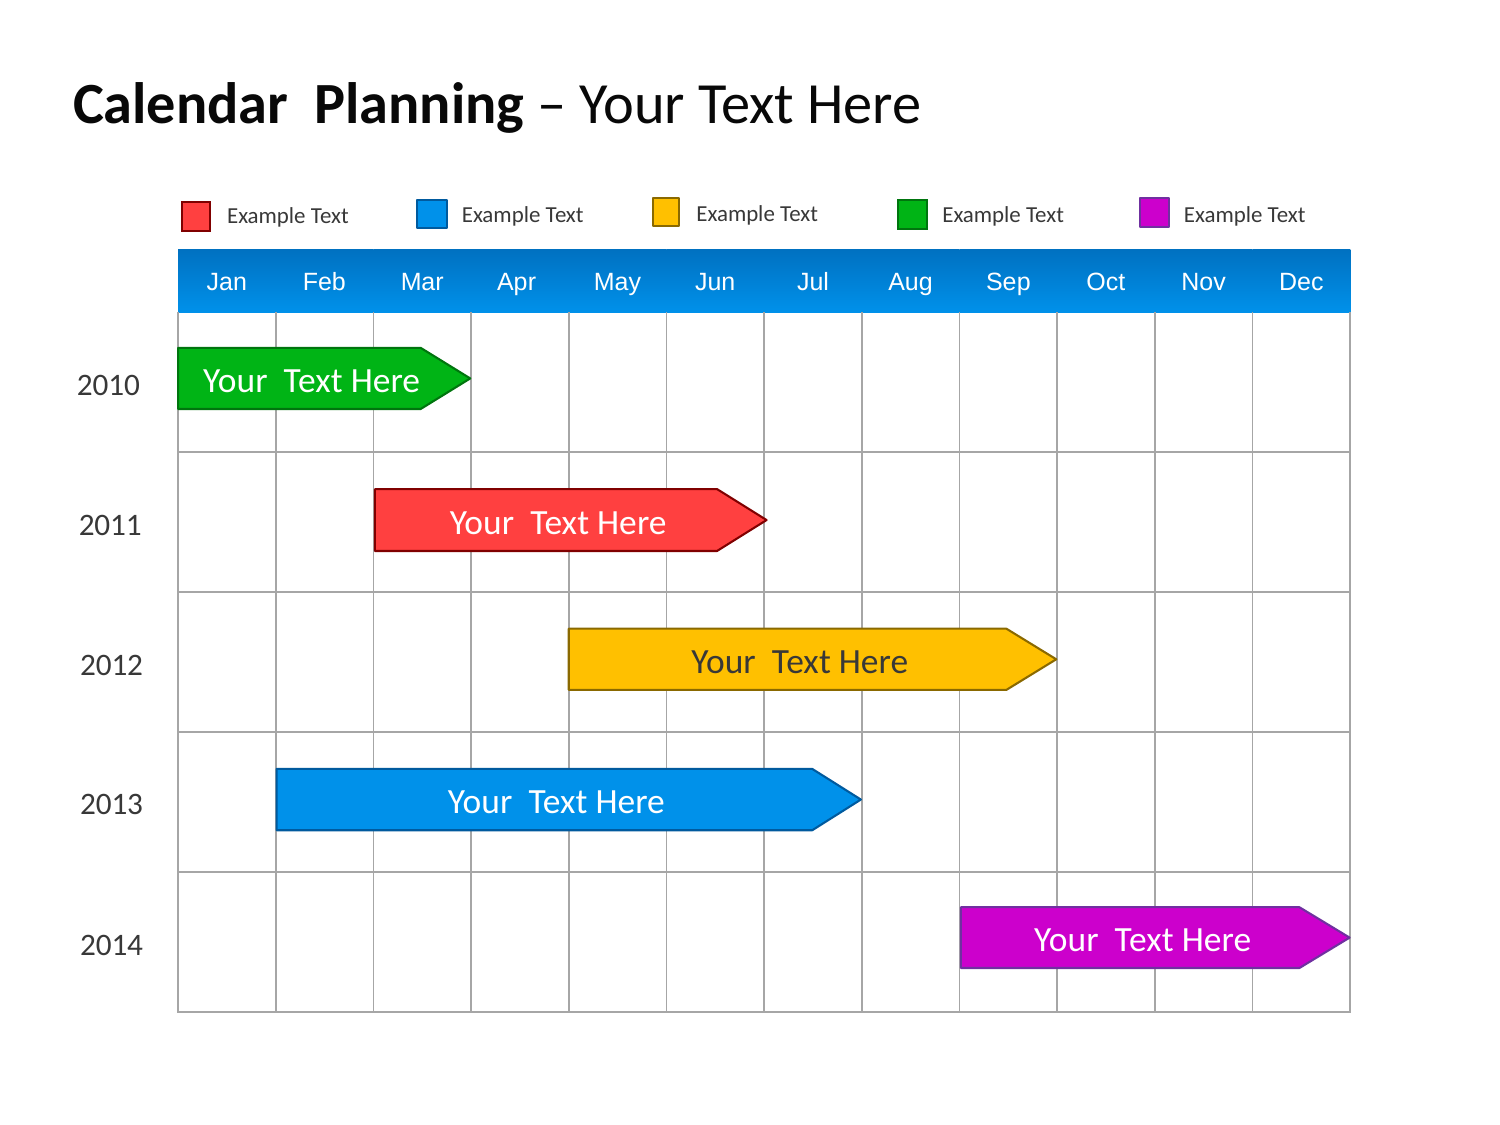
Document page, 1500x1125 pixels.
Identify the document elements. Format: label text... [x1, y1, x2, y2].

table_cell [1253, 733, 1349, 871]
table_cell [374, 453, 470, 486]
text_box Calendar Planning – Your Text Here [58, 50, 1377, 150]
table_cell [1058, 733, 1154, 871]
table_header Sep [960, 250, 1057, 312]
table_cell [1253, 873, 1349, 934]
table_cell [1156, 453, 1252, 591]
table_cell [179, 733, 275, 871]
table_header Nov [1155, 250, 1253, 312]
table_header Jan [178, 250, 276, 312]
text_box [1138, 196, 1168, 229]
table_cell [472, 312, 568, 451]
table_cell [277, 312, 373, 345]
text_box [425, 198, 446, 230]
table_cell [1253, 593, 1349, 731]
table_cell [765, 312, 861, 451]
text_box Example Text [212, 185, 425, 236]
table_cell [667, 873, 763, 1011]
text_box Your Text Here [274, 766, 864, 833]
table_header Jul [764, 250, 862, 312]
table_cell [277, 873, 373, 1011]
table_cell [1253, 942, 1349, 1011]
table_cell [570, 692, 666, 731]
table_cell [374, 873, 470, 1011]
table_header Aug [862, 250, 960, 312]
table_cell [863, 312, 959, 451]
table_cell [1253, 453, 1349, 591]
table_cell [570, 833, 666, 871]
table_cell [1156, 971, 1252, 1011]
table_cell [277, 733, 373, 766]
text_box Your Text Here [372, 486, 769, 554]
table_cell [374, 312, 470, 375]
table_cell [570, 873, 666, 1011]
table_cell [1156, 873, 1252, 905]
table_cell [765, 692, 861, 731]
table_cell [765, 593, 861, 626]
table_header Feb [276, 250, 373, 312]
table_cell [472, 554, 568, 591]
table_cell [472, 593, 568, 731]
table_cell [863, 873, 959, 1011]
text_box Your Text Here [566, 626, 1059, 692]
table_cell [374, 593, 470, 731]
table_cell [667, 733, 763, 766]
table_cell [960, 663, 1056, 731]
table_cell [277, 833, 373, 871]
table_cell [960, 971, 1056, 1011]
table_cell [374, 554, 470, 591]
table_cell [1058, 593, 1154, 731]
table_header Apr [471, 250, 569, 312]
table_cell [765, 873, 861, 1011]
table_cell [960, 312, 1056, 451]
table_cell [277, 593, 373, 731]
table_cell [179, 312, 275, 345]
table_cell [570, 312, 666, 451]
table_header May [569, 250, 666, 312]
text_box Example Text [1168, 184, 1344, 235]
table_cell [179, 593, 275, 731]
table_cell [960, 733, 1056, 871]
text_box Example Text [446, 184, 618, 235]
table_cell [960, 873, 1056, 905]
table_cell [863, 733, 959, 871]
table_cell [863, 453, 959, 591]
text_box Your Text Here [175, 345, 473, 412]
table_cell [1058, 971, 1154, 1011]
table_cell [179, 873, 275, 1011]
table_cell [472, 833, 568, 871]
text_box 2013 [42, 768, 182, 829]
table_cell [570, 593, 666, 626]
table_cell [472, 733, 568, 766]
text_box 2012 [41, 628, 182, 689]
table_cell [179, 453, 275, 591]
table_cell [1156, 733, 1252, 871]
table_header Dec [1253, 250, 1350, 312]
table_cell [179, 412, 275, 451]
table_cell [1058, 873, 1154, 905]
table_header Mar [373, 250, 471, 312]
table_cell [863, 593, 959, 626]
text_box Your Text Here [958, 905, 1352, 971]
table_cell [667, 692, 763, 731]
table_header Oct [1057, 250, 1155, 312]
table_cell [960, 453, 1056, 591]
text_box [181, 202, 211, 231]
table_cell [570, 554, 666, 591]
text_box [897, 199, 927, 229]
table_cell [667, 312, 763, 451]
table_cell [863, 692, 959, 731]
table_cell [667, 833, 763, 871]
table_cell [667, 526, 763, 591]
table_cell [570, 453, 666, 486]
table_cell [374, 833, 470, 871]
text_box Example Text [927, 184, 1100, 235]
text_box [651, 196, 681, 229]
table_cell [667, 453, 763, 514]
text_box Example Text [681, 183, 858, 234]
table_header Jun [666, 250, 764, 312]
table_cell [277, 453, 373, 591]
text_box 2011 [38, 488, 182, 549]
table_cell [765, 733, 861, 796]
text_box 2014 [42, 909, 182, 969]
table_cell [960, 593, 1056, 656]
table_cell [570, 733, 666, 766]
text_box 2010 [37, 348, 175, 409]
table_cell [1156, 312, 1252, 451]
table_cell [765, 453, 861, 591]
table_cell [472, 453, 568, 486]
table_cell [667, 593, 763, 626]
table_cell [1058, 453, 1154, 591]
table_cell [1253, 312, 1349, 451]
table_cell [1058, 312, 1154, 451]
table_cell [374, 733, 470, 766]
table_cell [1156, 593, 1252, 731]
table_cell [277, 412, 373, 451]
table_cell [765, 803, 861, 871]
table_cell [374, 382, 470, 451]
table_cell [472, 873, 568, 1011]
